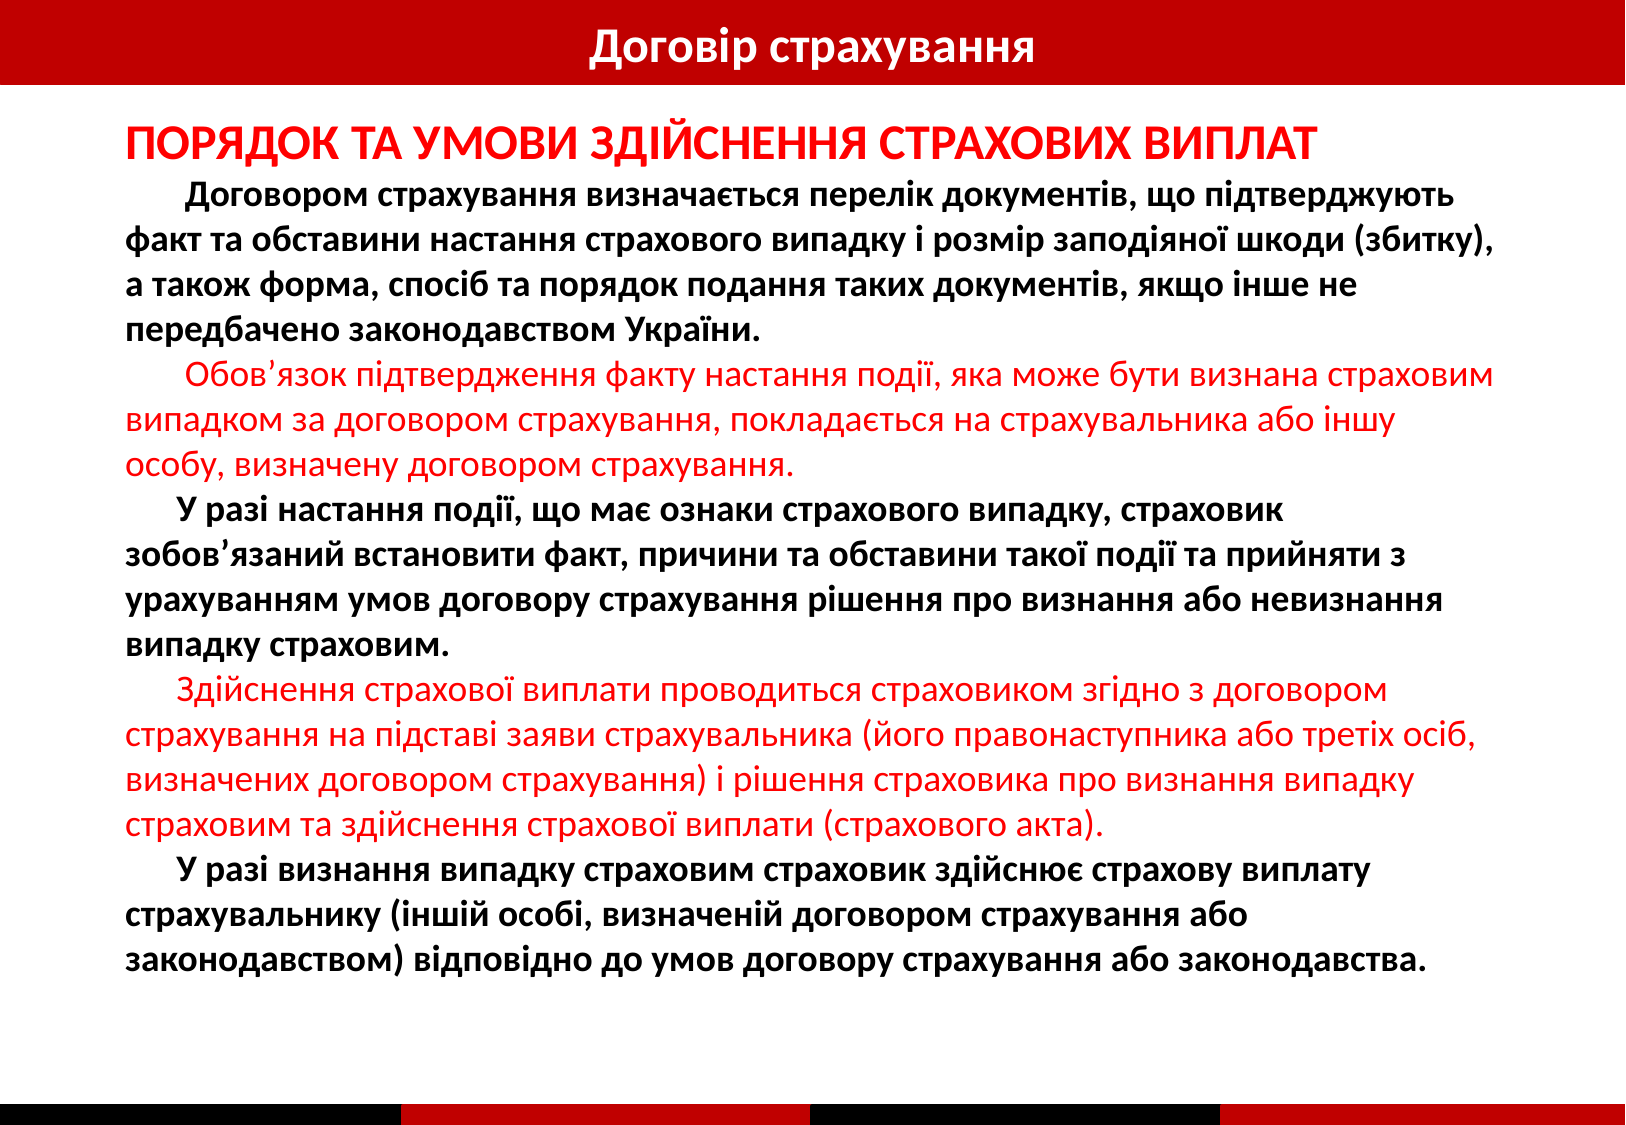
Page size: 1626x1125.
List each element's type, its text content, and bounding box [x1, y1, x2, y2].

text_box [810, 1104, 1220, 1125]
text_box ПОРЯДОК ТА УМОВИ ЗДІЙСНЕННЯ СТРАХОВИХ ВИПЛАТ Договором страхування визначається перелік документів, що підтверджують факт та обставини настання страхового випадку і розмір заподіяної шкоди (збитку), а також форма, спосіб та порядок подання таких документів, якщо інше не передбачено законодавством України. Обов’язок підтвердження факту настання події, яка може бути визнана страховим випадком за договором страхування, покладається на страхувальника або іншу особу, визначену договором страхування. У разі настання події, що має ознаки страхового випадку, страховик зобов’язаний встановити факт, причини та обставини такої події та прийняти з урахуванням умов договору страхування рішення про визнання або невизнання випадку страховим. Здійснення страхової виплати проводиться страховиком згідно з договором страхування на підставі заяви страхувальника (його правонаступника або третіх осіб, визначених договором страхування) і рішення страховика про визнання випадку страховим та здійснення страхової виплати (страхового акта). У разі визнання випадку страховим страховик здійснює страхову виплату страхувальнику (іншій особі, визначеній договором страхування або законодавством) відповідно до умов договору страхування або законодавства. [110, 101, 1517, 1032]
text_box Договір страхування [0, 0, 1625, 85]
text_box [0, 1104, 401, 1125]
text_box [401, 1104, 810, 1125]
text_box [1220, 1104, 1625, 1125]
